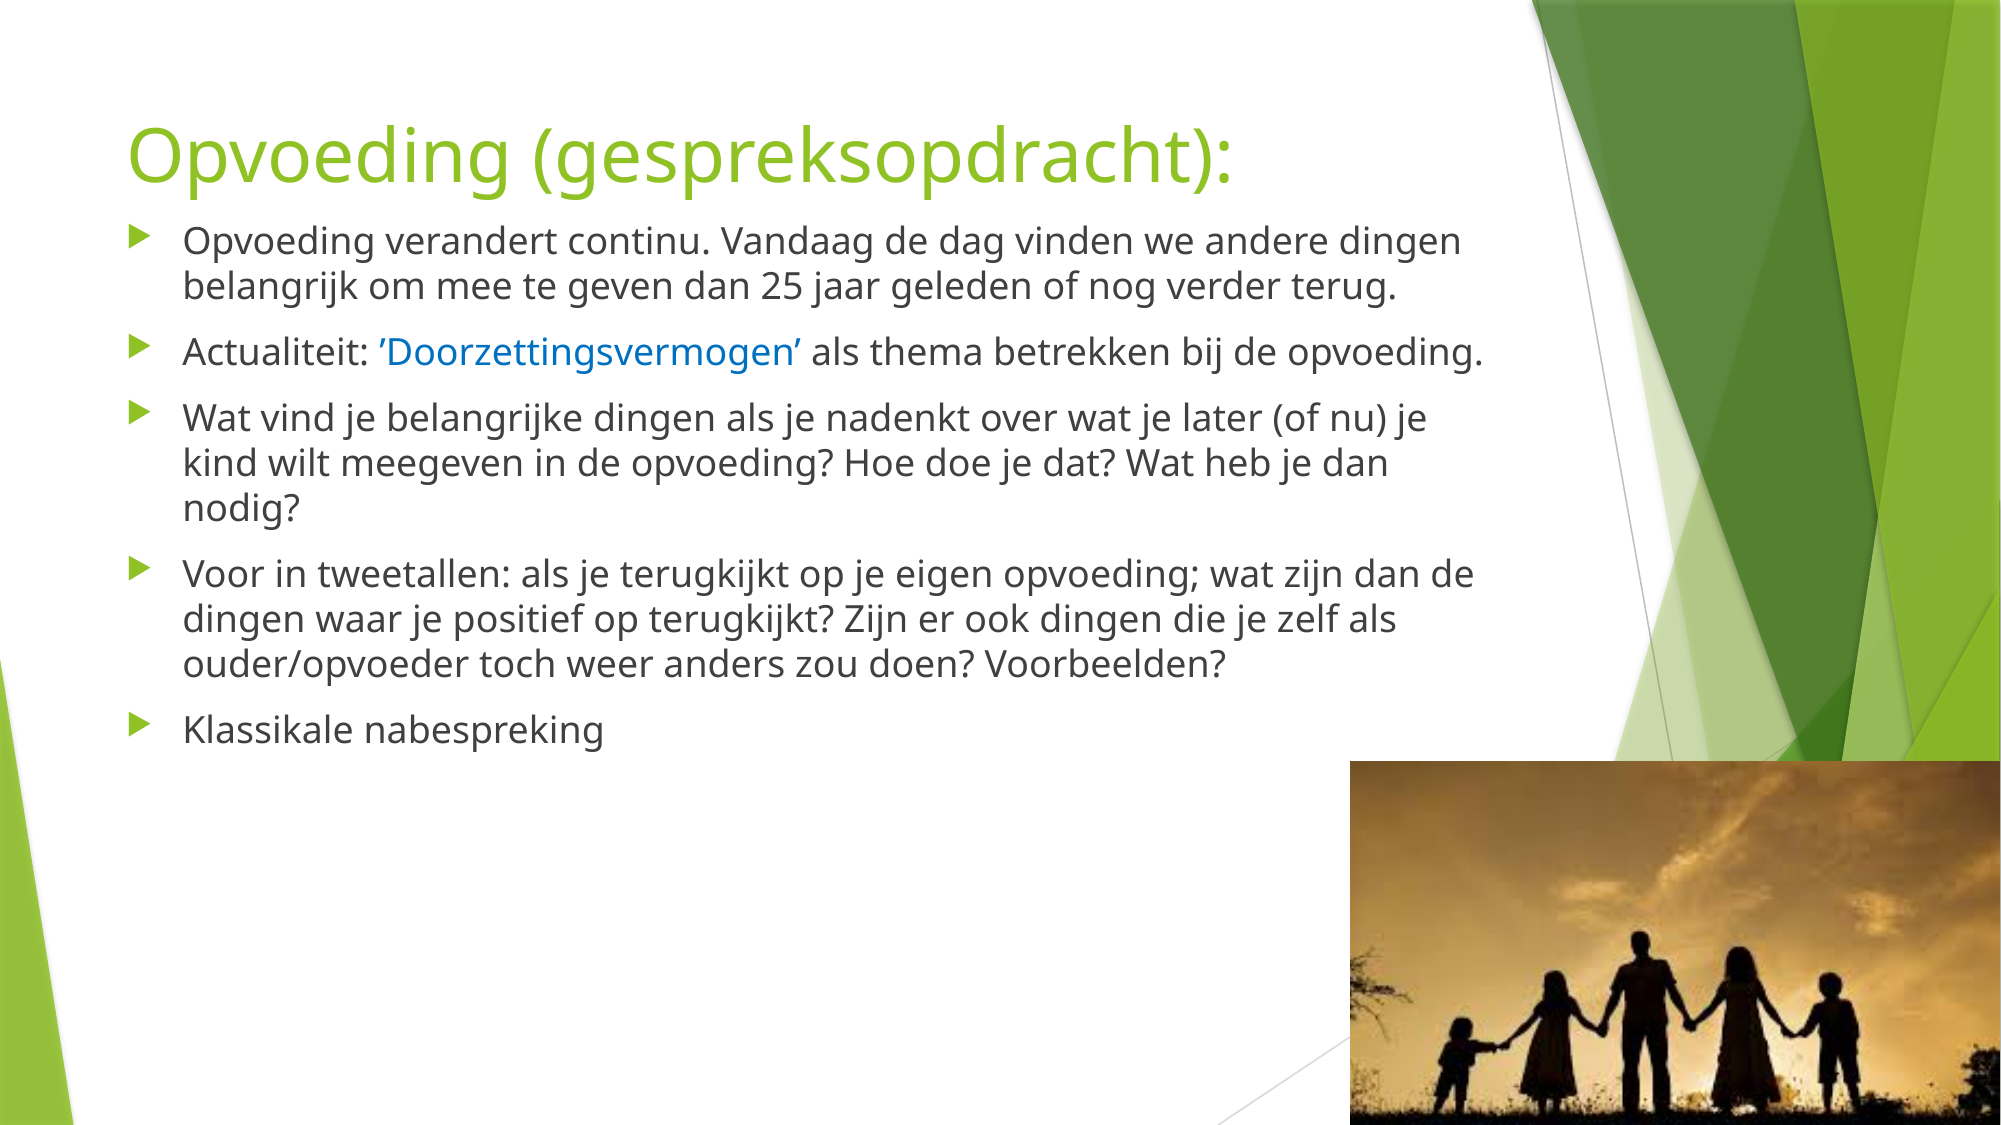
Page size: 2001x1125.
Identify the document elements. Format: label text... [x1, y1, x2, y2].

title Opvoeding (gespreksopdracht): [111, 99, 1522, 210]
picture [1350, 760, 2000, 1125]
list Opvoeding verandert continu. Vandaag de dag vinden we andere dingen belangrijk om mee te geven dan 25 jaar geleden of nog verder terug. Actualiteit: ’Doorzettingsvermogen’ als thema betrekken bij de opvoeding. Wat vind je belangrijke dingen als je nadenkt over wat je later (of nu) je kind wilt meegeven in de opvoeding? Hoe doe je dat? Wat heb je dan nodig? Voor in tweetallen: als je terugkijkt op je eigen opvoeding; wat zijn dan de dingen waar je positief op terugkijkt? Zijn er ook dingen die je zelf als ouder/opvoeder toch weer anders zou doen? Voorbeelden? Klassikale nabespreking [111, 210, 1522, 992]
